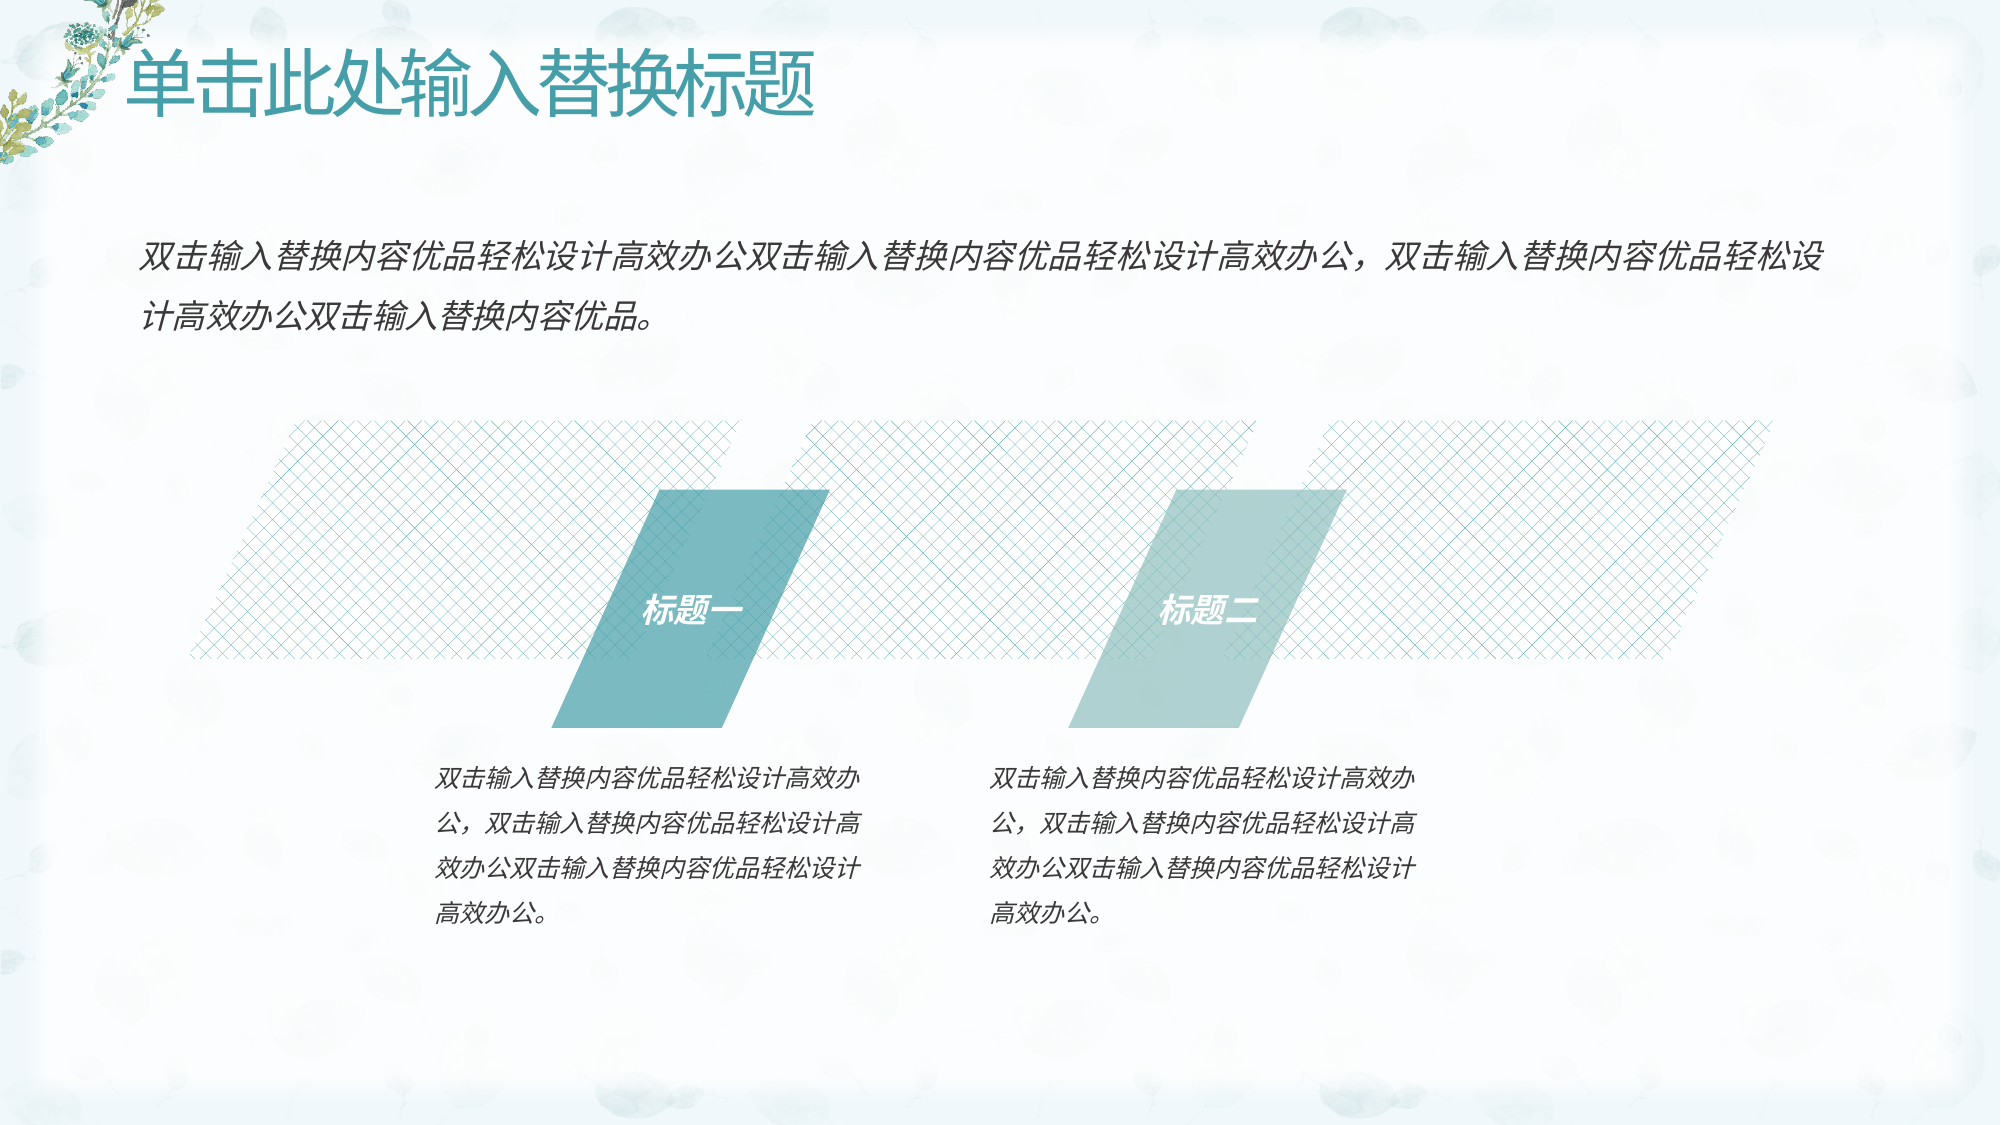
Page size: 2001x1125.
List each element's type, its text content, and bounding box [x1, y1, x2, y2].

text_box [1271, 419, 1778, 661]
picture [0, 0, 171, 191]
text_box [186, 419, 744, 661]
text_box 双击输入替换内容优品轻松设计高效办公，双击输入替换内容优品轻松设计高效办公双击输入替换内容优品轻松设计高效办公。 [419, 740, 887, 973]
text_box [754, 419, 1261, 661]
title 单击此处输入替换标题 [109, 38, 1834, 136]
text_box 标题二 [1066, 488, 1349, 729]
text_box 双击输入替换内容优品轻松设计高效办公双击输入替换内容优品轻松设计高效办公，双击输入替换内容优品轻松设计高效办公双击输入替换内容优品。 [124, 207, 1840, 343]
text_box 标题一 [549, 488, 832, 729]
text_box 双击输入替换内容优品轻松设计高效办公，双击输入替换内容优品轻松设计高效办公双击输入替换内容优品轻松设计高效办公。 [974, 740, 1441, 973]
